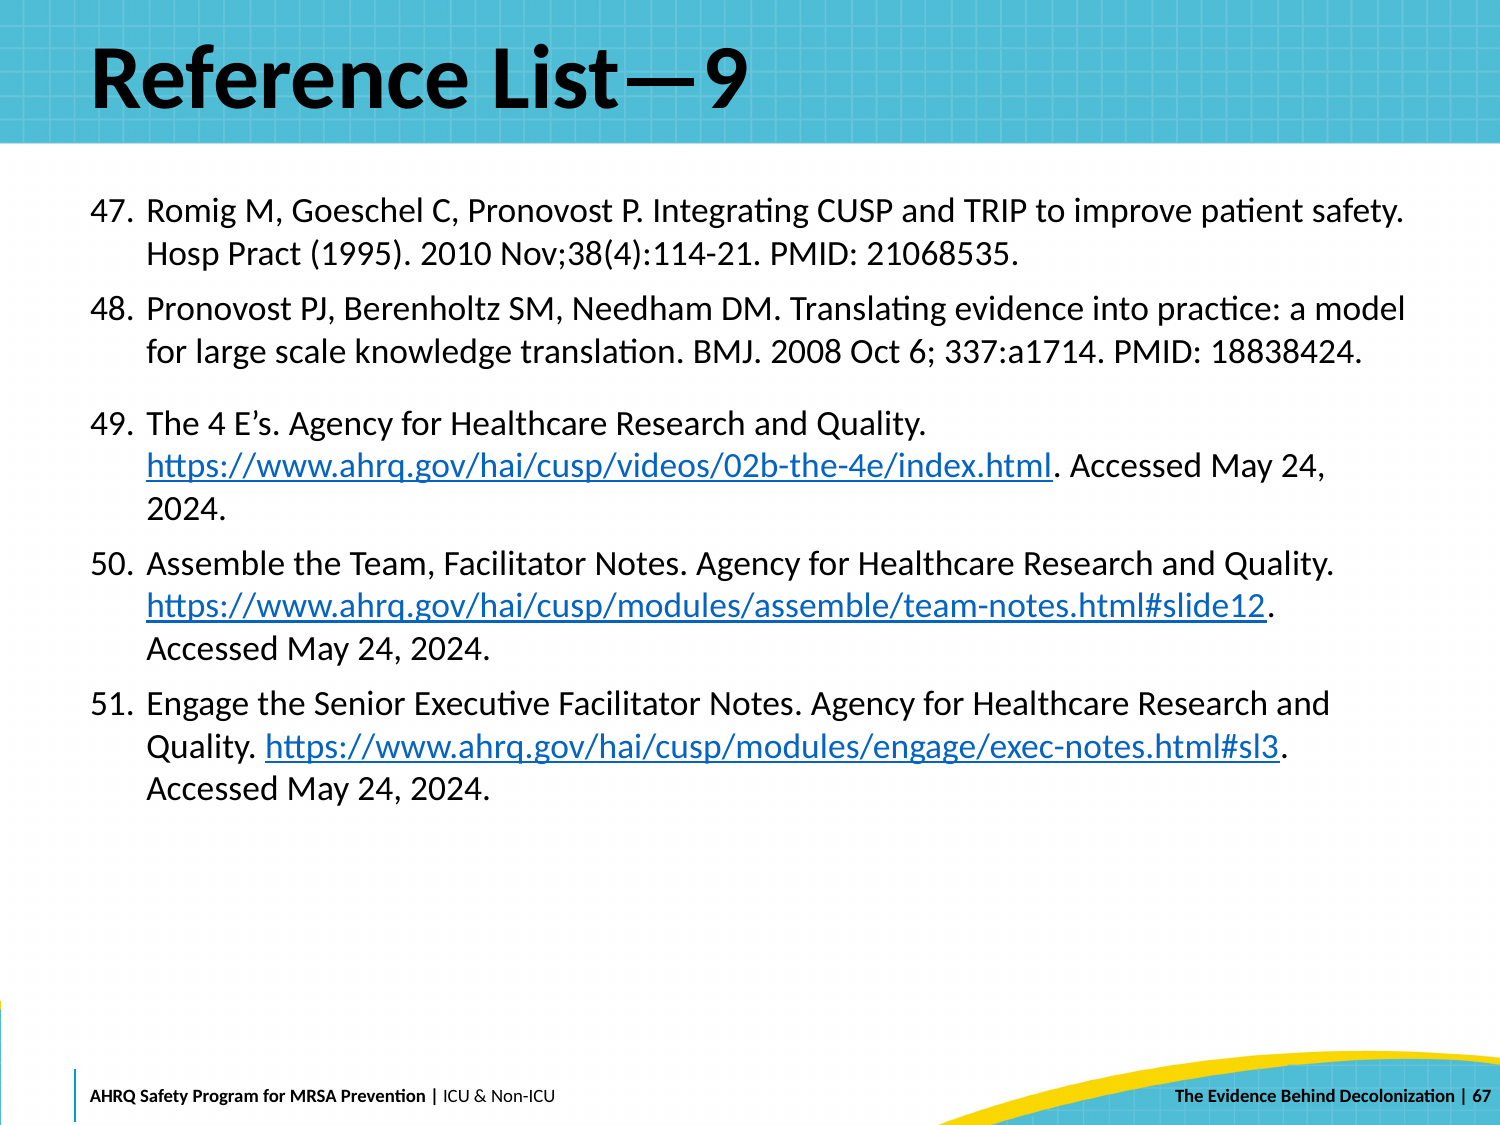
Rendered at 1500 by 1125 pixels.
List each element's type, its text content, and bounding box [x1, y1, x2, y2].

picture [0, 0, 1500, 1125]
list Romig M, Goeschel C, Pronovost P. Integrating CUSP and TRIP to improve patient safety. Hosp Pract (1995). 2010 Nov;38(4):114-21. PMID: 21068535. Pronovost PJ, Berenholtz SM, Needham DM. Translating evidence into practice: a model for large scale knowledge translation. BMJ. 2008 Oct 6; 337:a1714. PMID: 18838424. The 4 E’s. Agency for Healthcare Research and Quality. https://www.ahrq.gov/hai/cusp/videos/02b-the-4e/index.html. Accessed May 24, 2024. Assemble the Team, Facilitator Notes. Agency for Healthcare Research and Quality. https://www.ahrq.gov/hai/cusp/modules/assemble/team-notes.html#slide12. Accessed May 24, 2024. Engage the Senior Executive Facilitator Notes. Agency for Healthcare Research and Quality. https://www.ahrq.gov/hai/cusp/modules/engage/exec-notes.html#sl3. Accessed May 24, 2024. [75, 179, 1425, 1035]
slide_number | 67 [1455, 1065, 1500, 1125]
title Reference List—9 [75, 0, 1425, 150]
